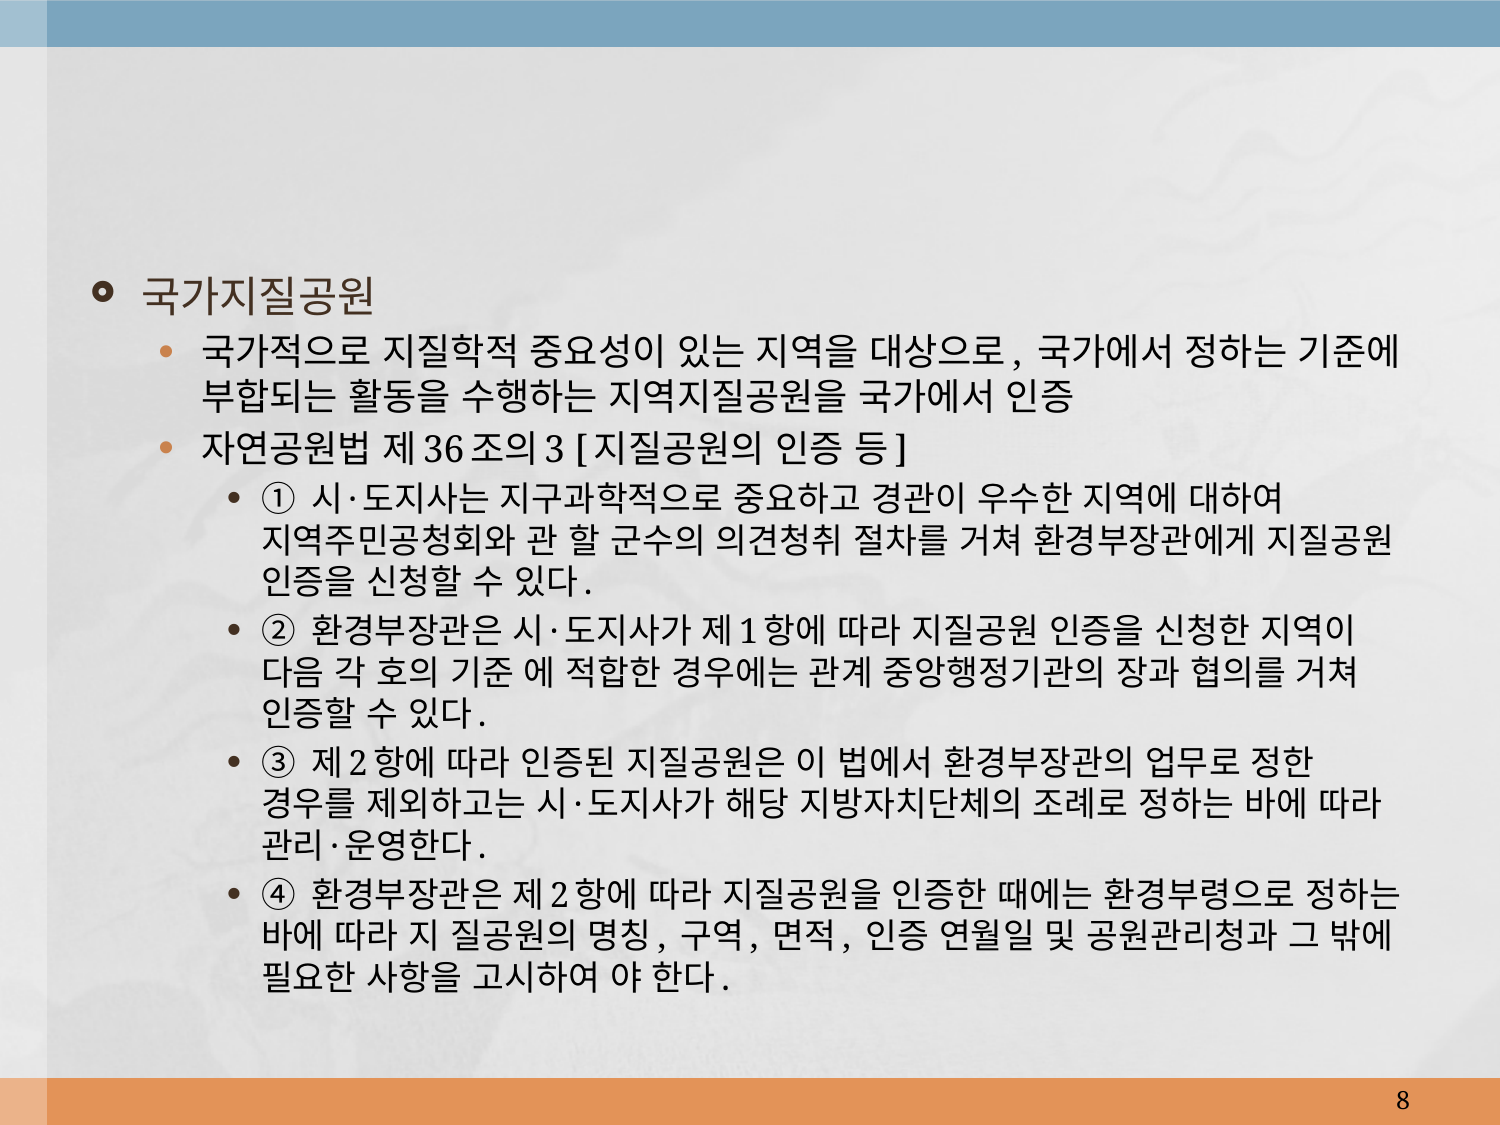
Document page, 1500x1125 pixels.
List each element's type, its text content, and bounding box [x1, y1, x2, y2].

slide_number 8 [1074, 1078, 1425, 1125]
list 국가지질공원 국가적으로 지질학적 중요성이 있는 지역을 대상으로, 국가에서 정하는 기준에 부합되는 활동을 수행하는 지역지질공원을 국가에서 인증 자연공원법 제36조의3 [지질공원의 인증 등] ① 시·도지사는 지구과학적으로 중요하고 경관이 우수한 지역에 대하여 지역주민공청회와 관 할 군수의 의견청취 절차를 거쳐 환경부장관에게 지질공원 인증을 신청할 수 있다. ② 환경부장관은 시·도지사가 제1항에 따라 지질공원 인증을 신청한 지역이 다음 각 호의 기준 에 적합한 경우에는 관계 중앙행정기관의 장과 협의를 거쳐 인증할 수 있다. ③ 제2항에 따라 인증된 지질공원은 이 법에서 환경부장관의 업무로 정한 경우를 제외하고는 시·도지사가 해당 지방자치단체의 조례로 정하는 바에 따라 관리·운영한다. ④ 환경부장관은 제2항에 따라 지질공원을 인증한 때에는 환경부령으로 정하는 바에 따라 지 질공원의 명칭, 구역, 면적, 인증 연월일 및 공원관리청과 그 밖에 필요한 사항을 고시하여 야 한다. [75, 262, 1425, 1005]
